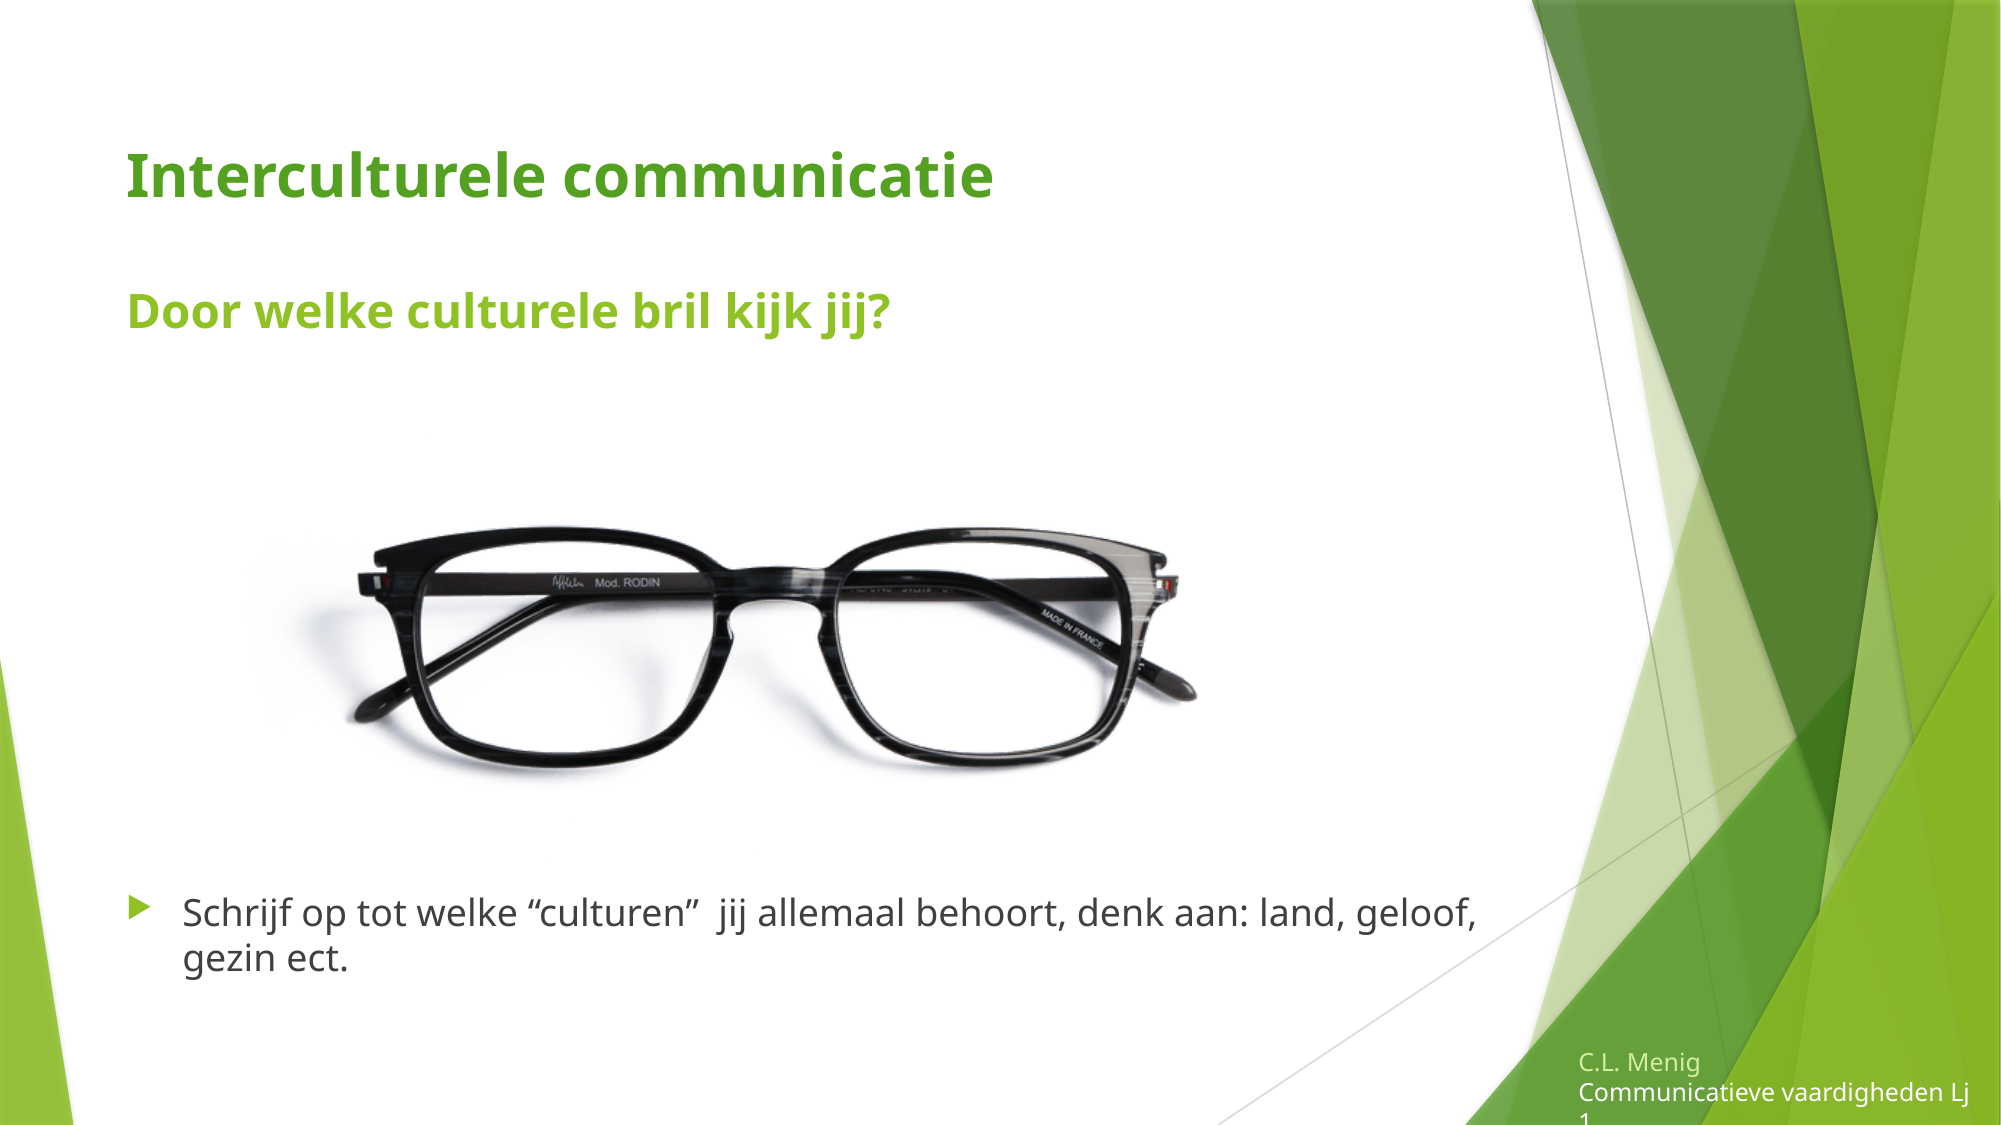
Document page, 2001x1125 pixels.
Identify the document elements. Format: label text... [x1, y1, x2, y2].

text_box Interculturele communicatie Door welke culturele bril kijk jij? [111, 129, 1522, 347]
list Schrijf op tot welke “culturen” jij allemaal behoort, denk aan: land, geloof, gezin ect. [111, 354, 1522, 992]
text_box C.L. Menig Communicatieve vaardigheden Lj 1 [1563, 1038, 2000, 1125]
picture [178, 345, 1398, 971]
